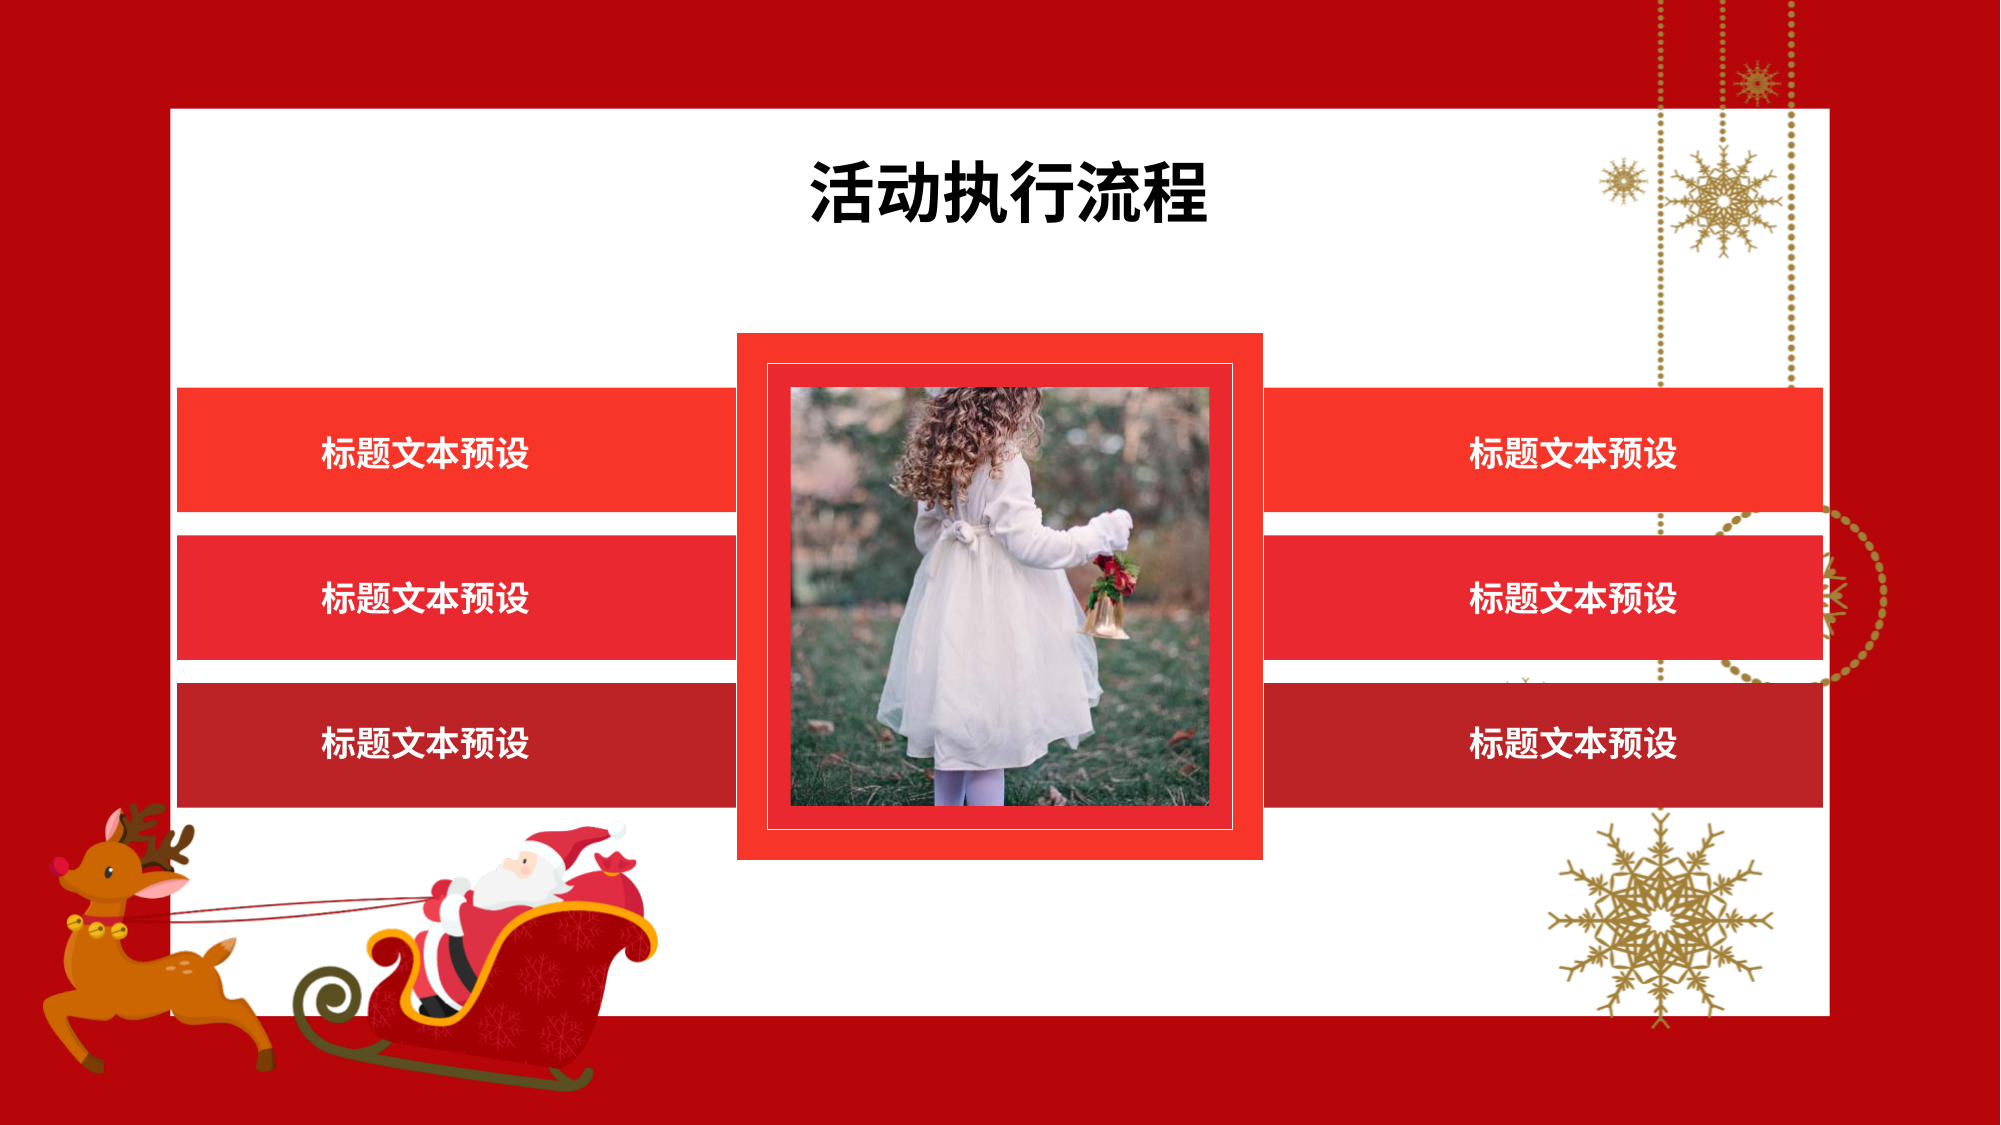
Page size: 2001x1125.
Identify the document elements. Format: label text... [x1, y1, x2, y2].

picture [43, 803, 658, 1092]
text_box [177, 332, 1823, 861]
text_box 活动执行流程 [756, 147, 1239, 234]
picture [1465, 0, 1932, 1029]
